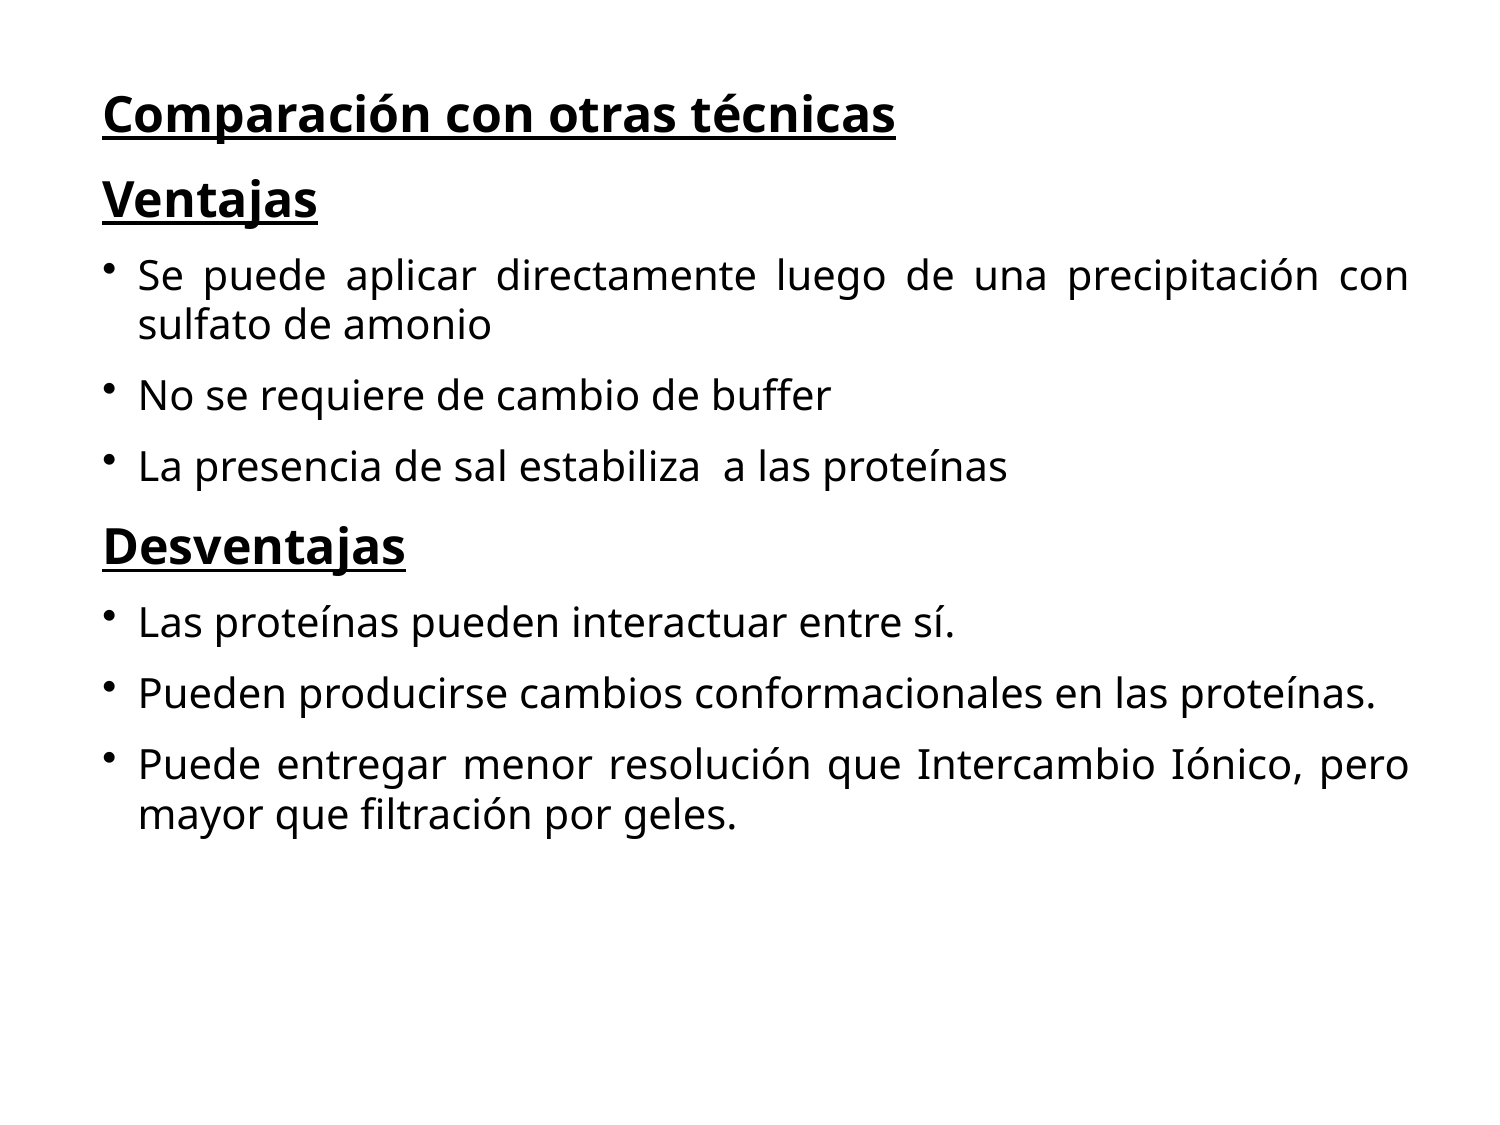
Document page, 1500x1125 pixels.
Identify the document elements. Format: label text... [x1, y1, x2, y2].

text_box Comparación con otras técnicas Ventajas Se puede aplicar directamente luego de una precipitación con sulfato de amonio No se requiere de cambio de buffer La presencia de sal estabiliza a las proteínas Desventajas Las proteínas pueden interactuar entre sí. Pueden producirse cambios conformacionales en las proteínas. Puede entregar menor resolución que Intercambio Iónico, pero mayor que filtración por geles. [87, 75, 1425, 990]
